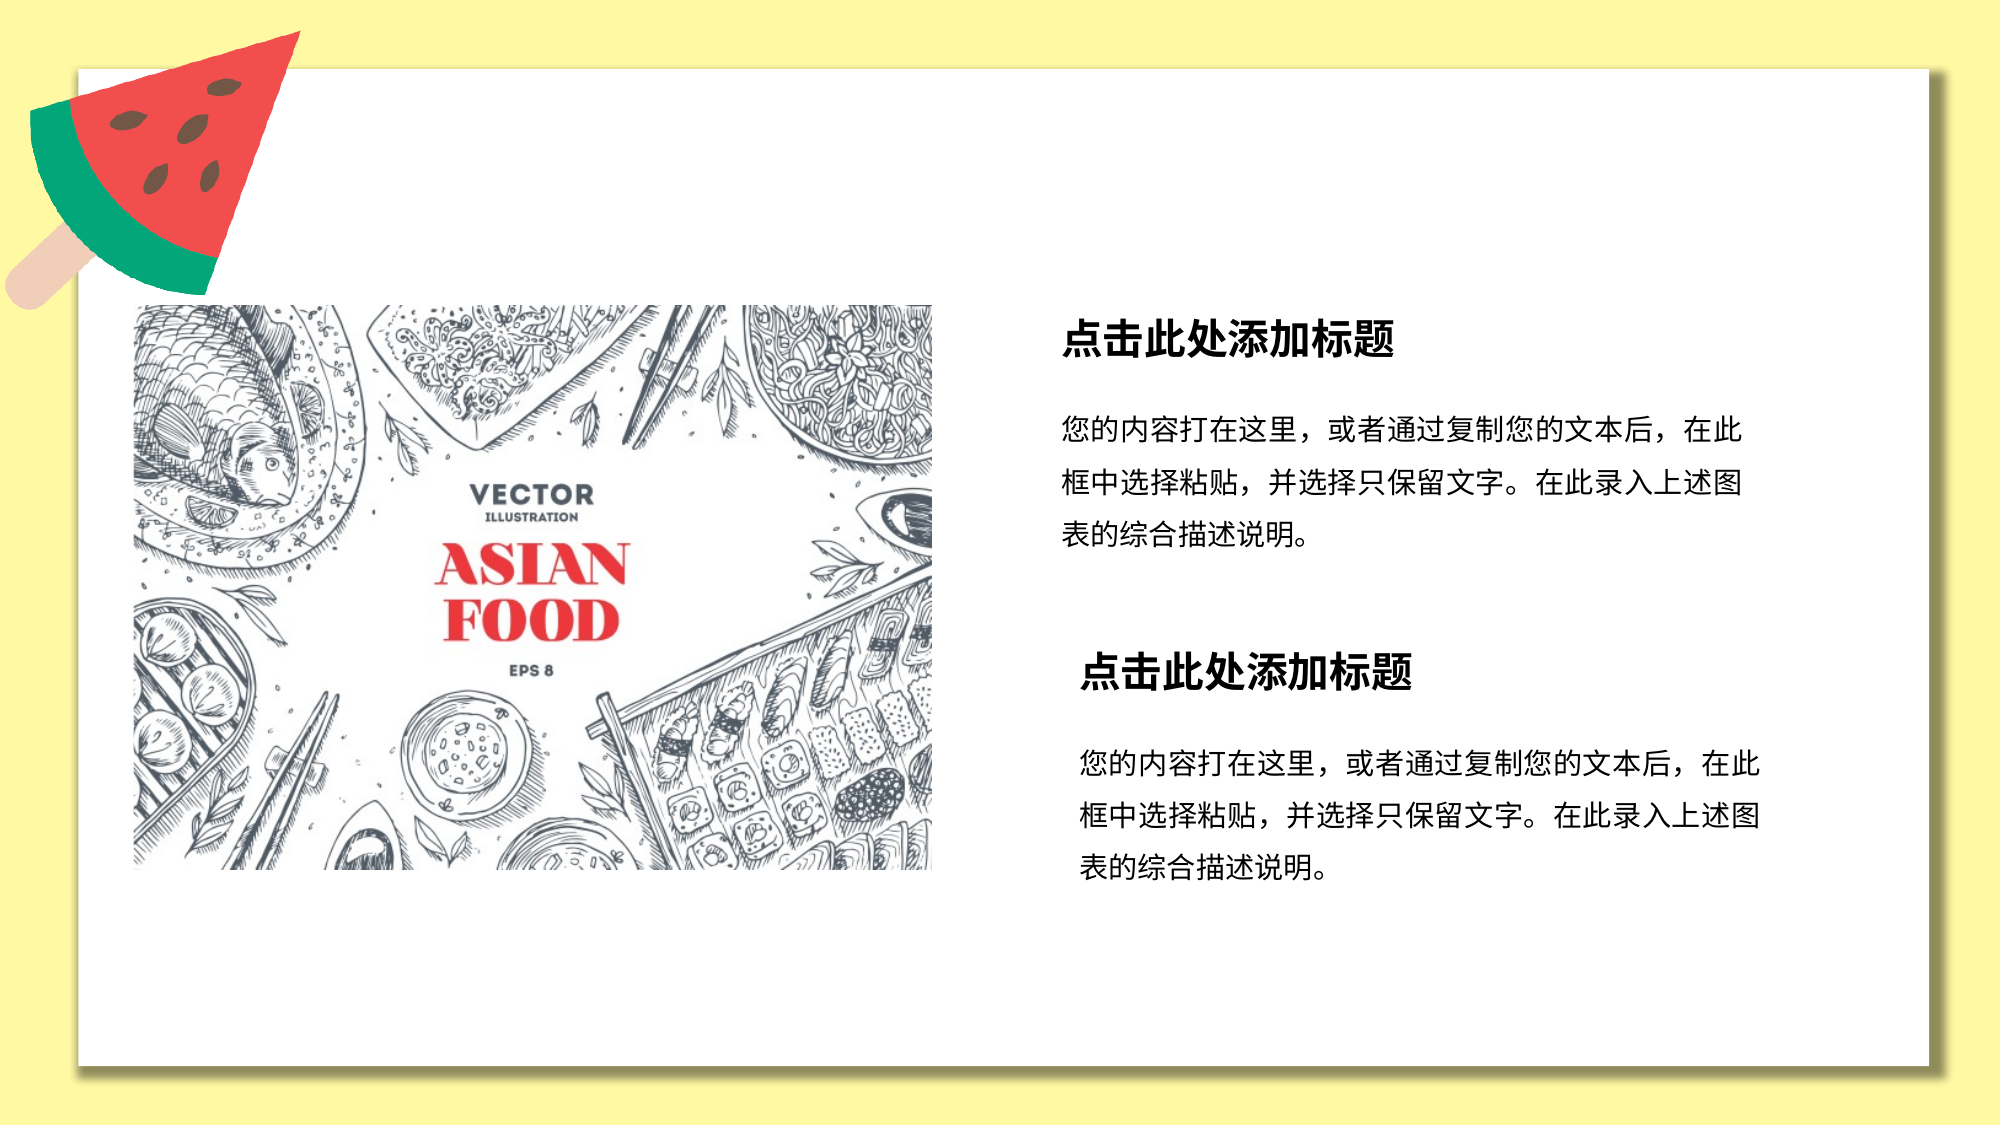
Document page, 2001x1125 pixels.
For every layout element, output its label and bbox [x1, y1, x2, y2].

text_box [77, 68, 1930, 1067]
text_box [1046, 305, 1776, 895]
picture [0, 16, 932, 870]
